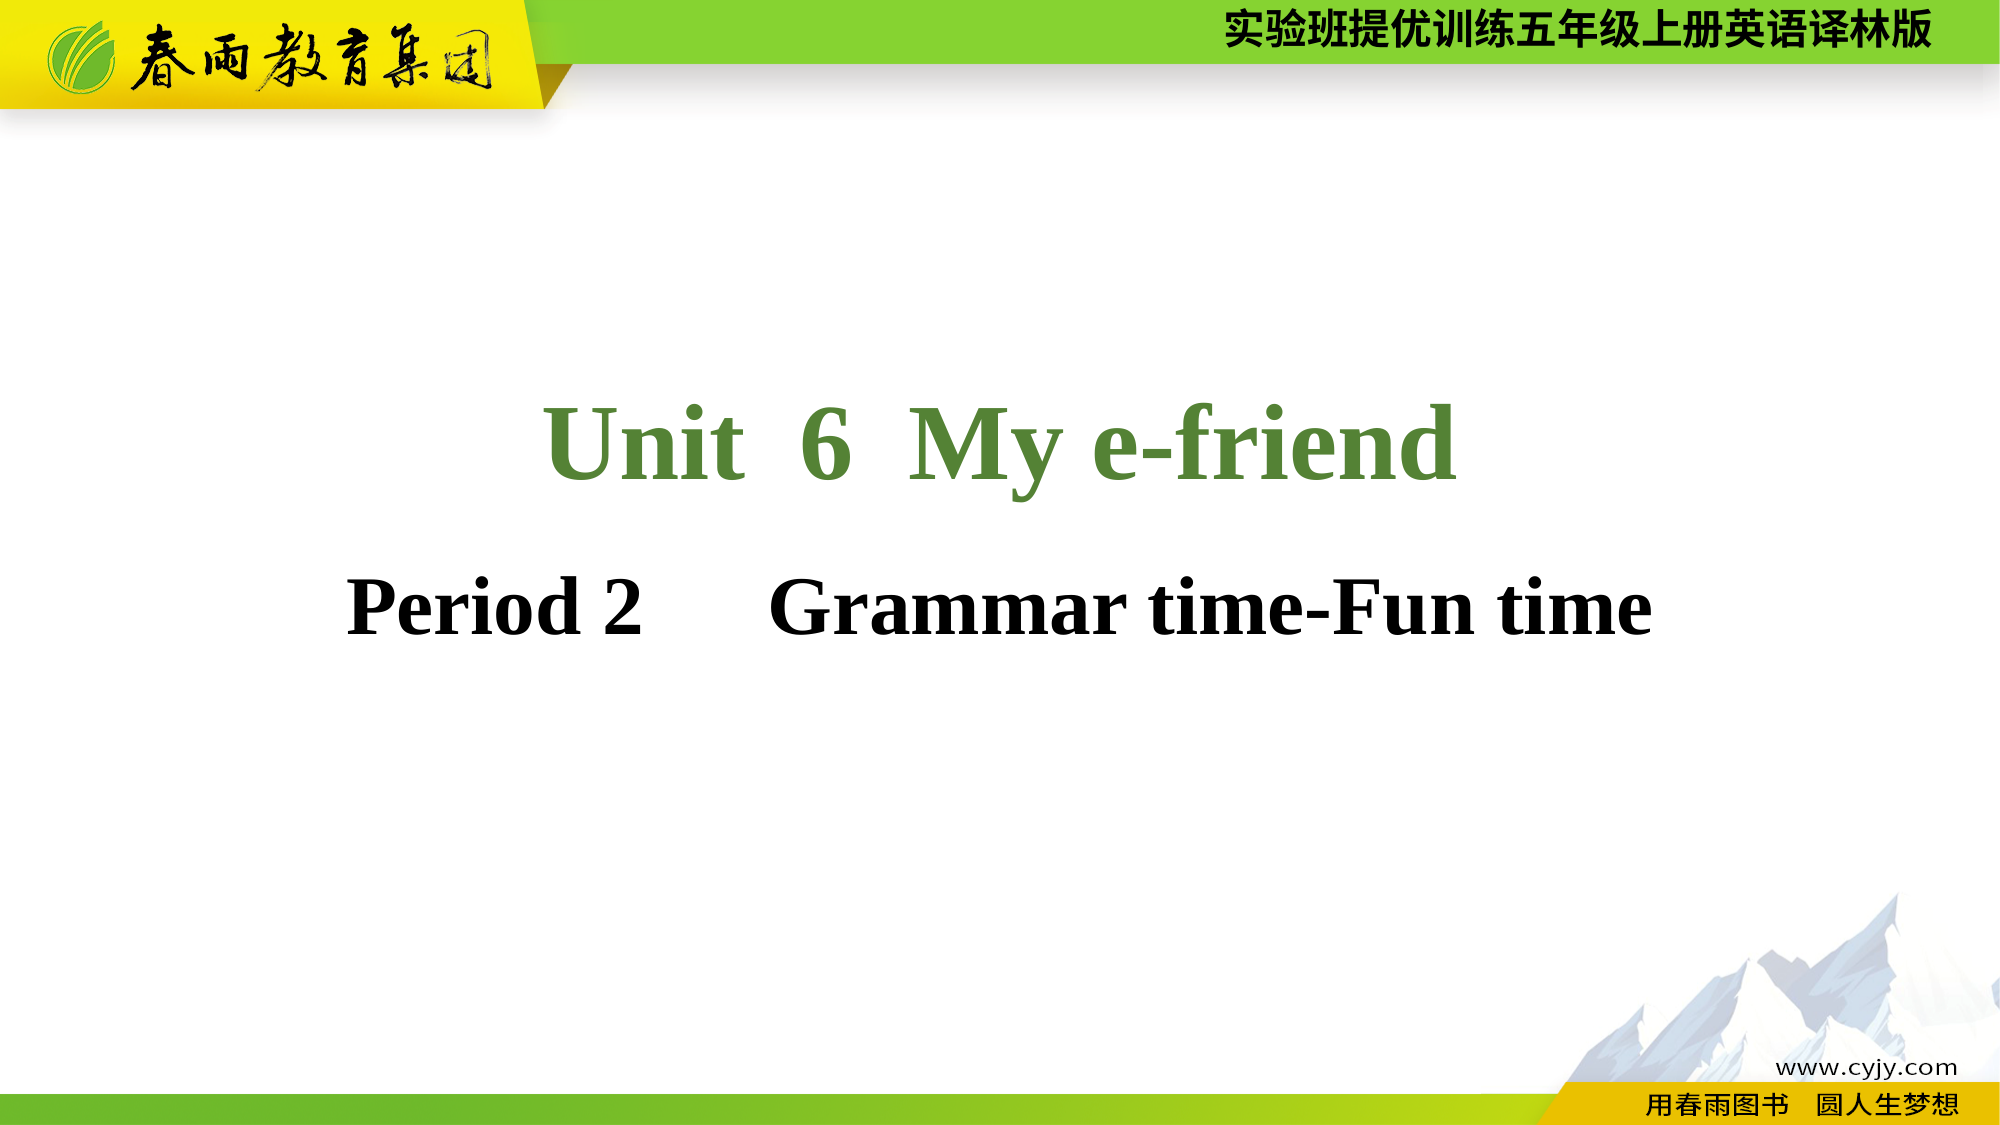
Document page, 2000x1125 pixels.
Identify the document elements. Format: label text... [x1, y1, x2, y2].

text_box Unit 6 My e-friend Period 2 Grammar time-Fun time [0, 298, 2000, 659]
picture [0, 0, 2000, 298]
picture [0, 659, 2000, 1125]
